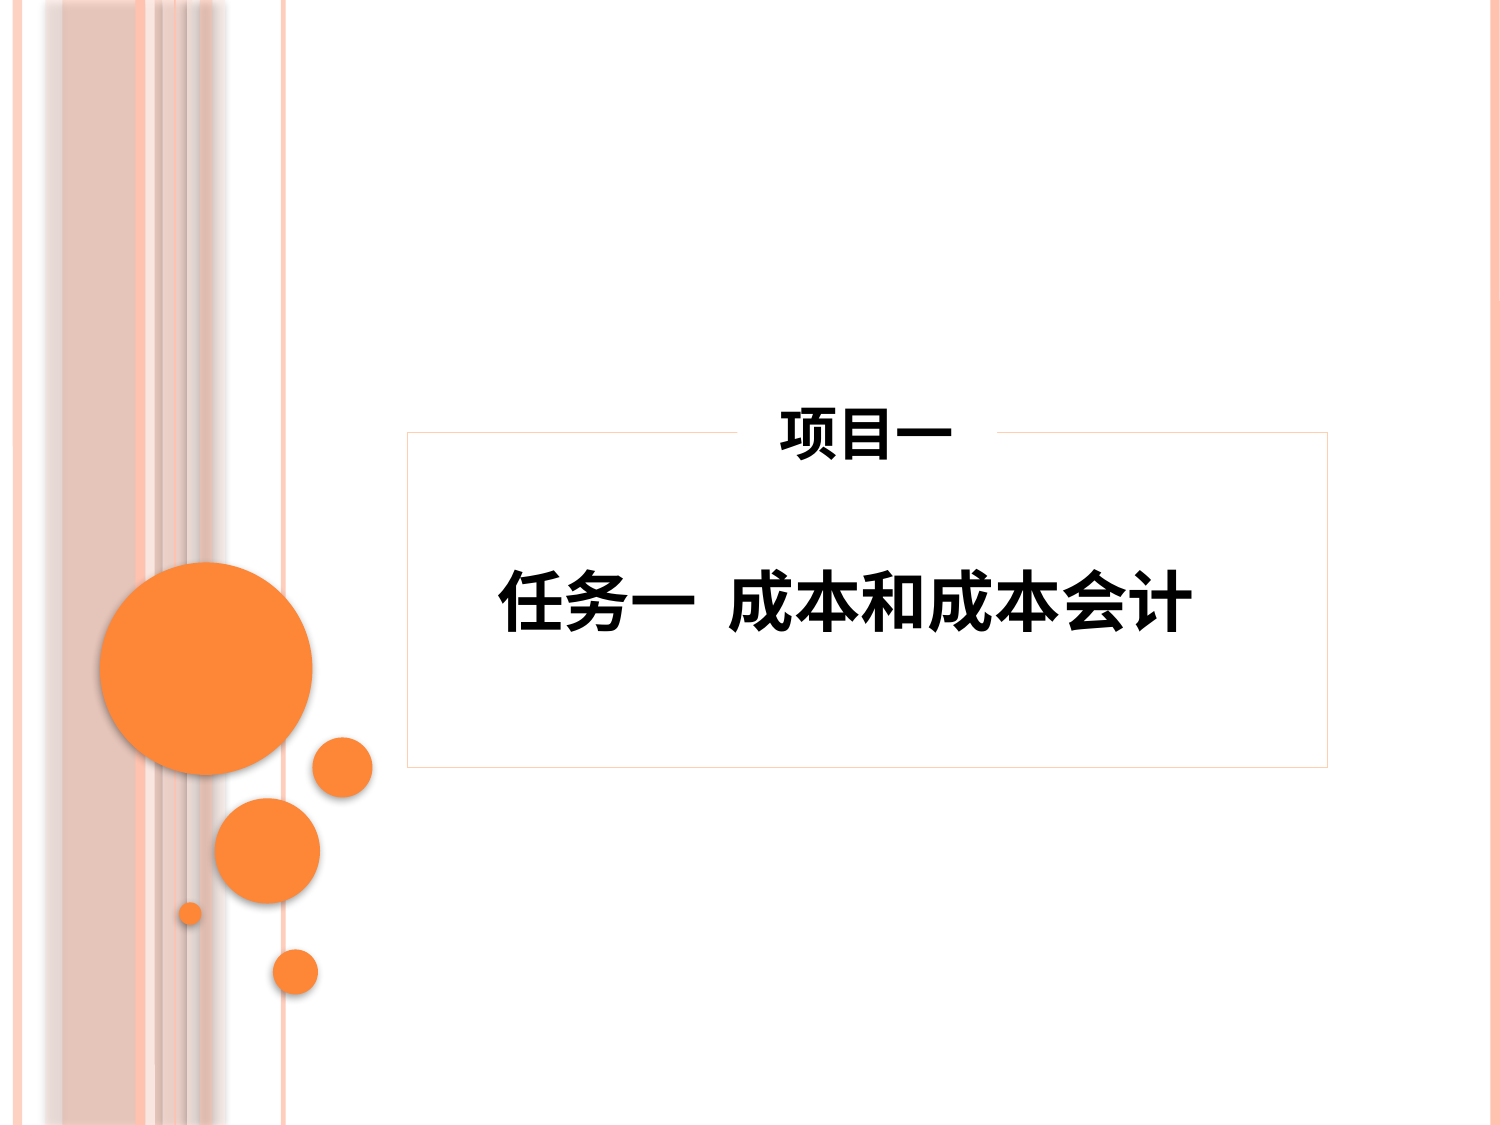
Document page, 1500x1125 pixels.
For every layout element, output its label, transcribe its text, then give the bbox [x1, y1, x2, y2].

text_box 项目一 [737, 389, 998, 475]
text_box 任务一 成本和成本会计 [407, 432, 1328, 768]
